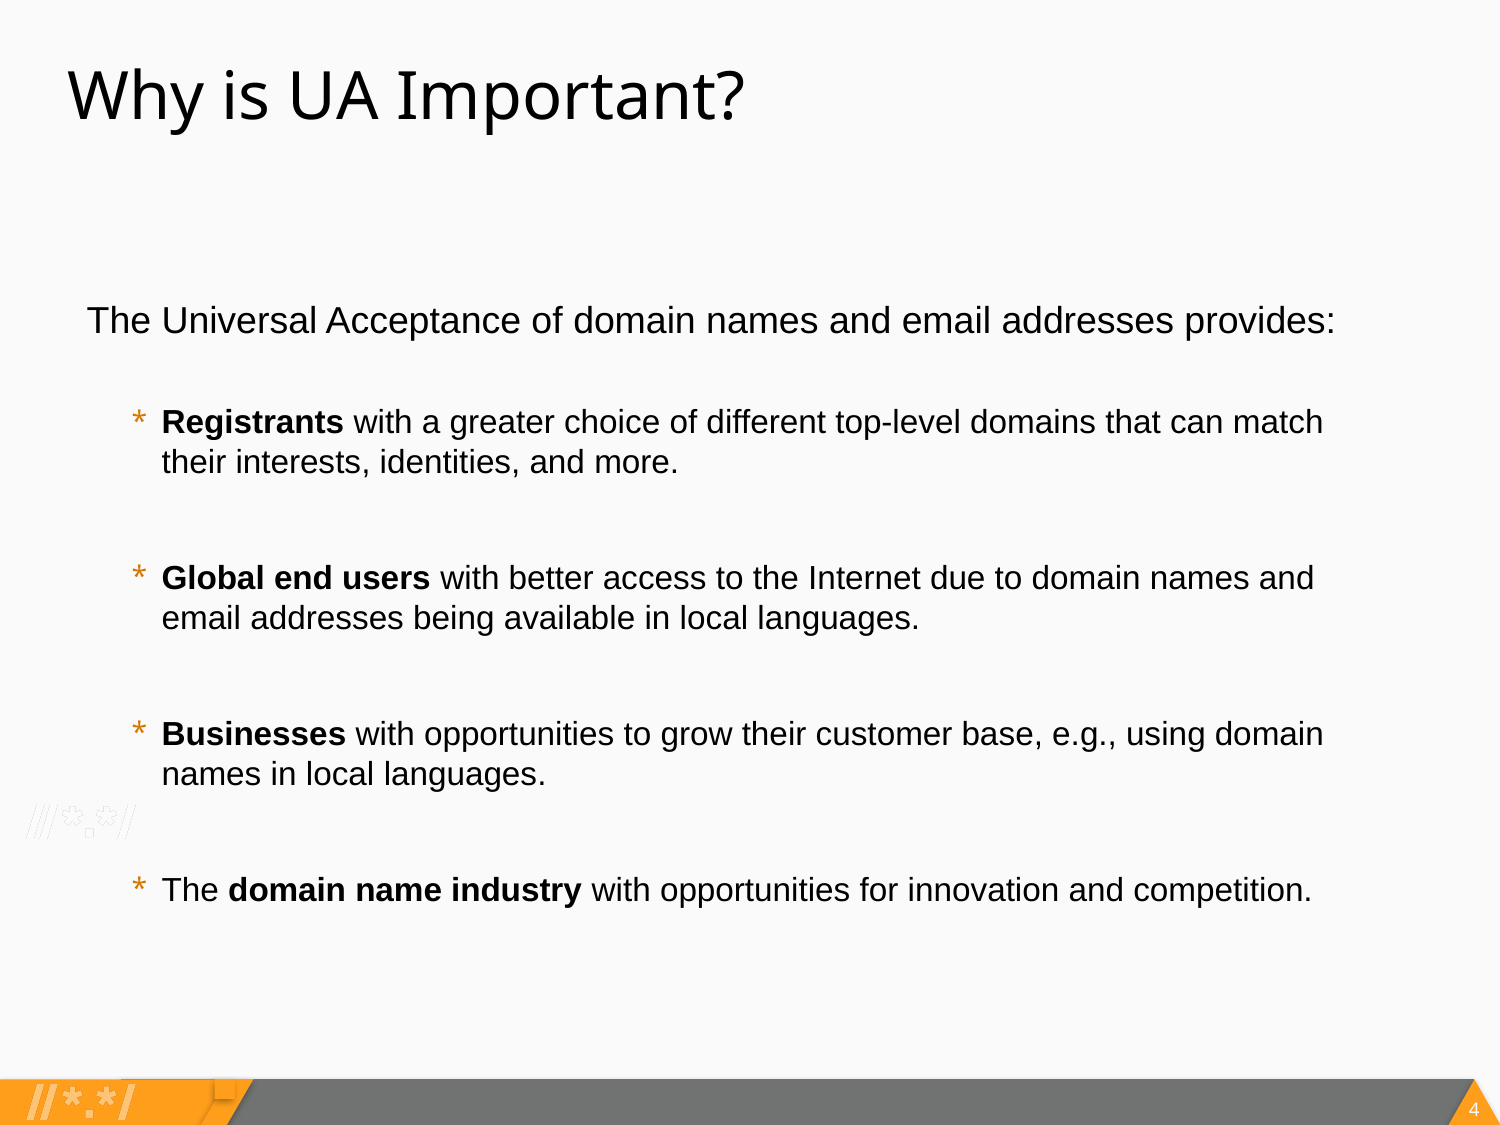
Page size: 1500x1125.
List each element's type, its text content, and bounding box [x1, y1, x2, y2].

list The Universal Acceptance of domain names and email addresses provides: Registrants with a greater choice of different top-level domains that can match their interests, identities, and more. Global end users with better access to the Internet due to domain names and email addresses being available in local languages. Businesses with opportunities to grow their customer base, e.g., using domain names in local languages. The domain name industry with opportunities for innovation and competition. [56, 183, 1390, 942]
title Why is UA Important? [52, 45, 1439, 233]
